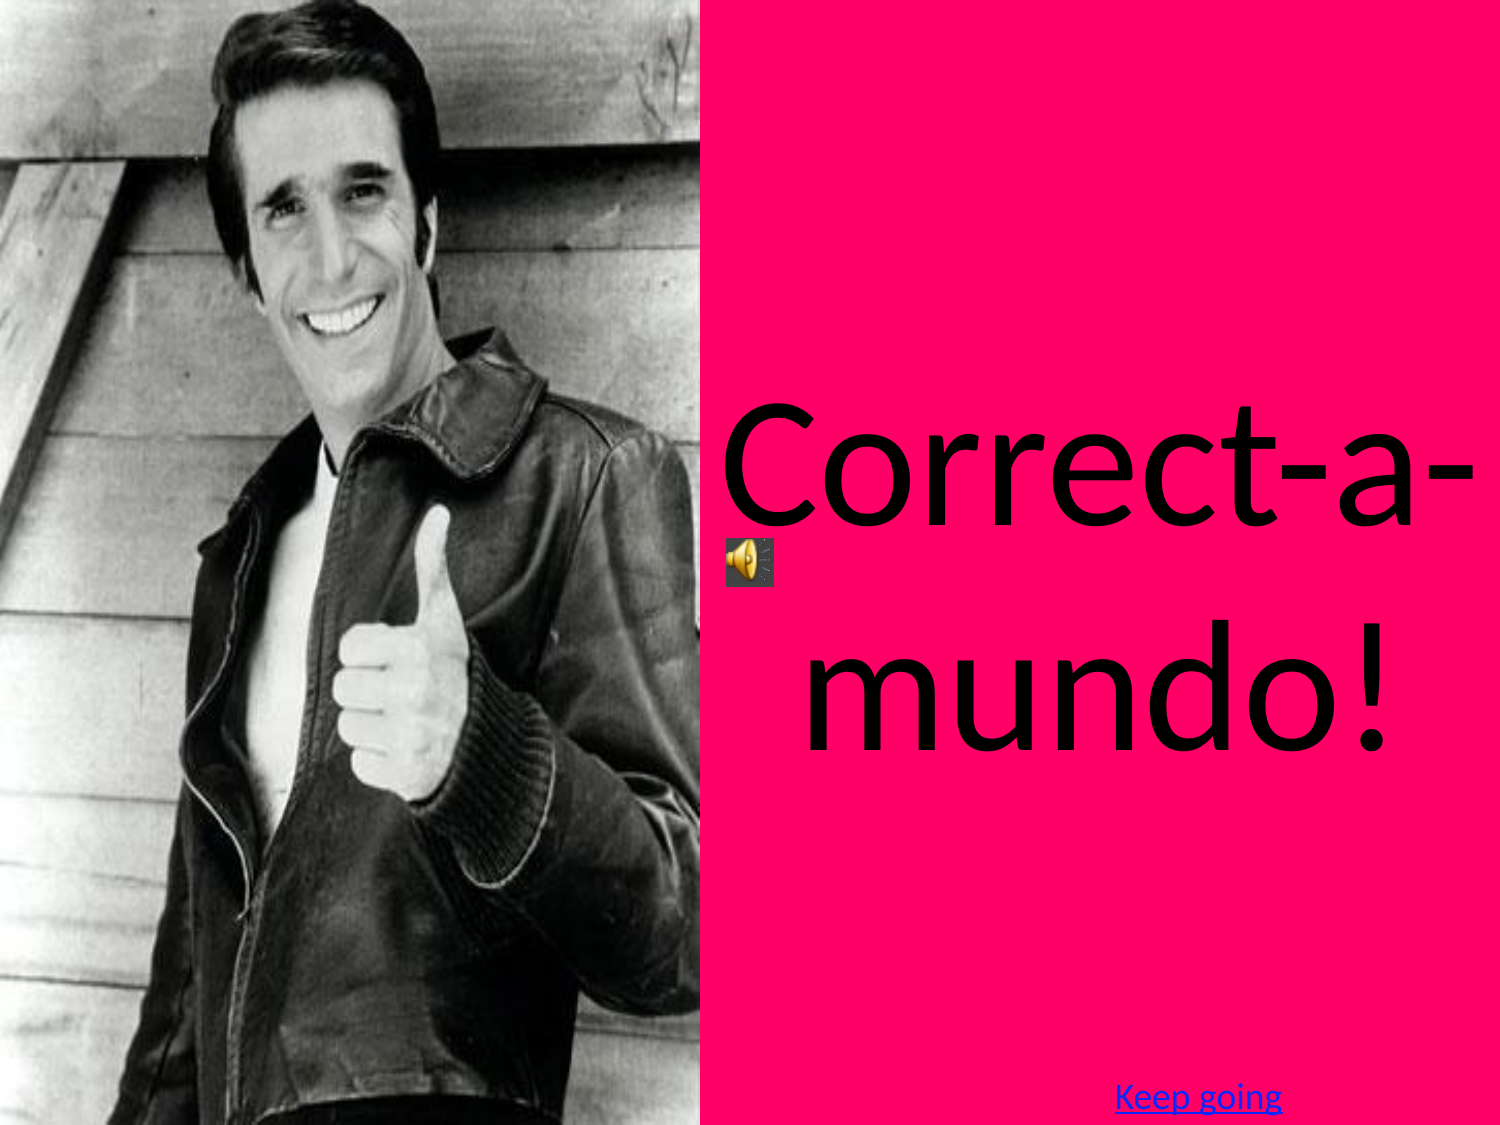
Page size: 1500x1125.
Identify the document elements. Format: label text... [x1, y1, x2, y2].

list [0, 0, 701, 1125]
picture [724, 537, 776, 588]
text_box Keep going [1100, 1064, 1500, 1125]
title Correct-a-mundo! [701, 0, 1500, 1125]
